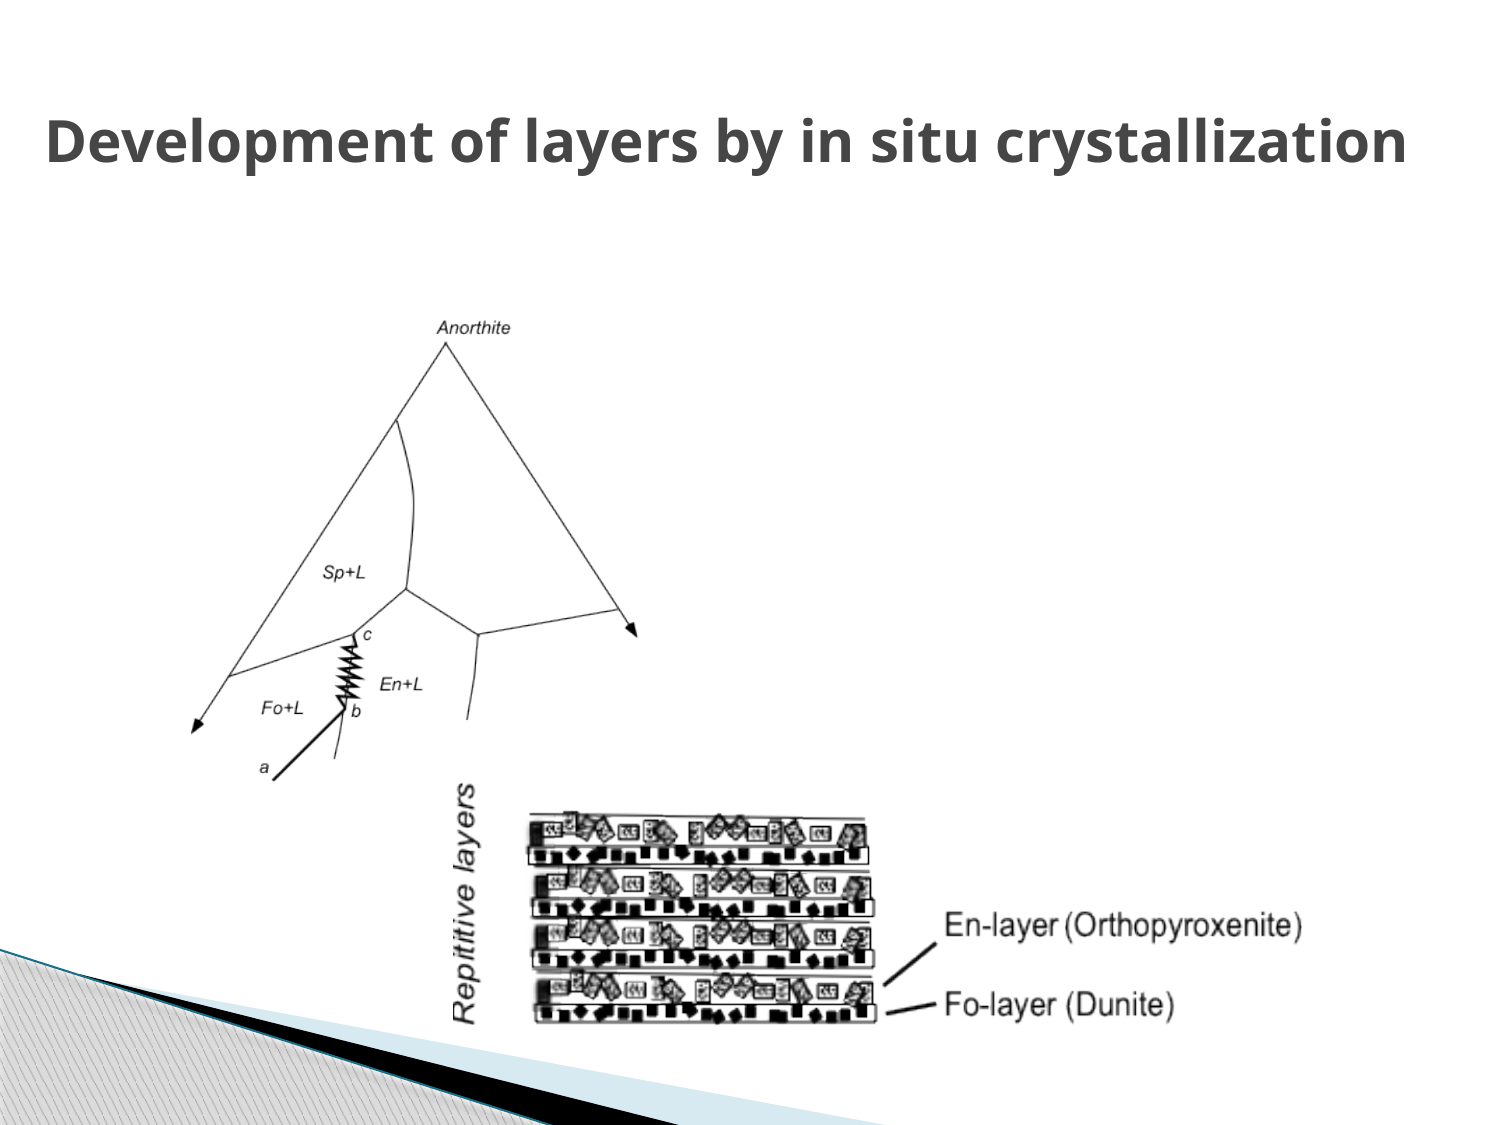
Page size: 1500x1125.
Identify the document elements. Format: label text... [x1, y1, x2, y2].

title Development of layers by in situ crystallization [30, 45, 1500, 233]
picture [191, 316, 1307, 1029]
